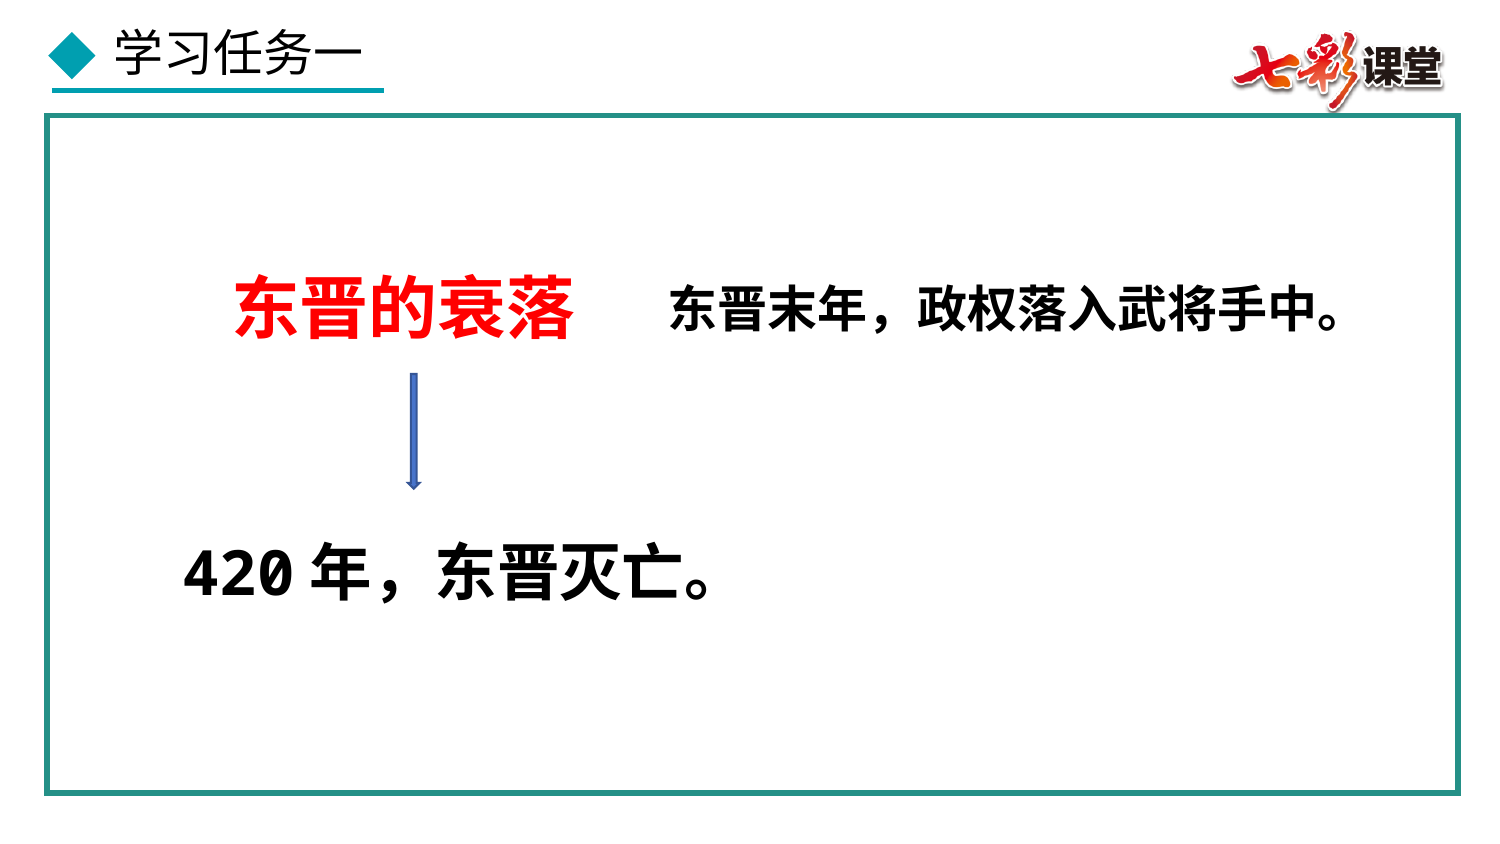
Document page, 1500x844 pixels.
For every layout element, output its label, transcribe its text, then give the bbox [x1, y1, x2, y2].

text_box 东晋末年，政权落入武将手中。 [655, 272, 1406, 344]
text_box [405, 372, 422, 491]
text_box 东晋的衰落 [219, 258, 884, 353]
text_box 420年，东晋灭亡。 [170, 527, 759, 614]
picture [1228, 26, 1449, 113]
